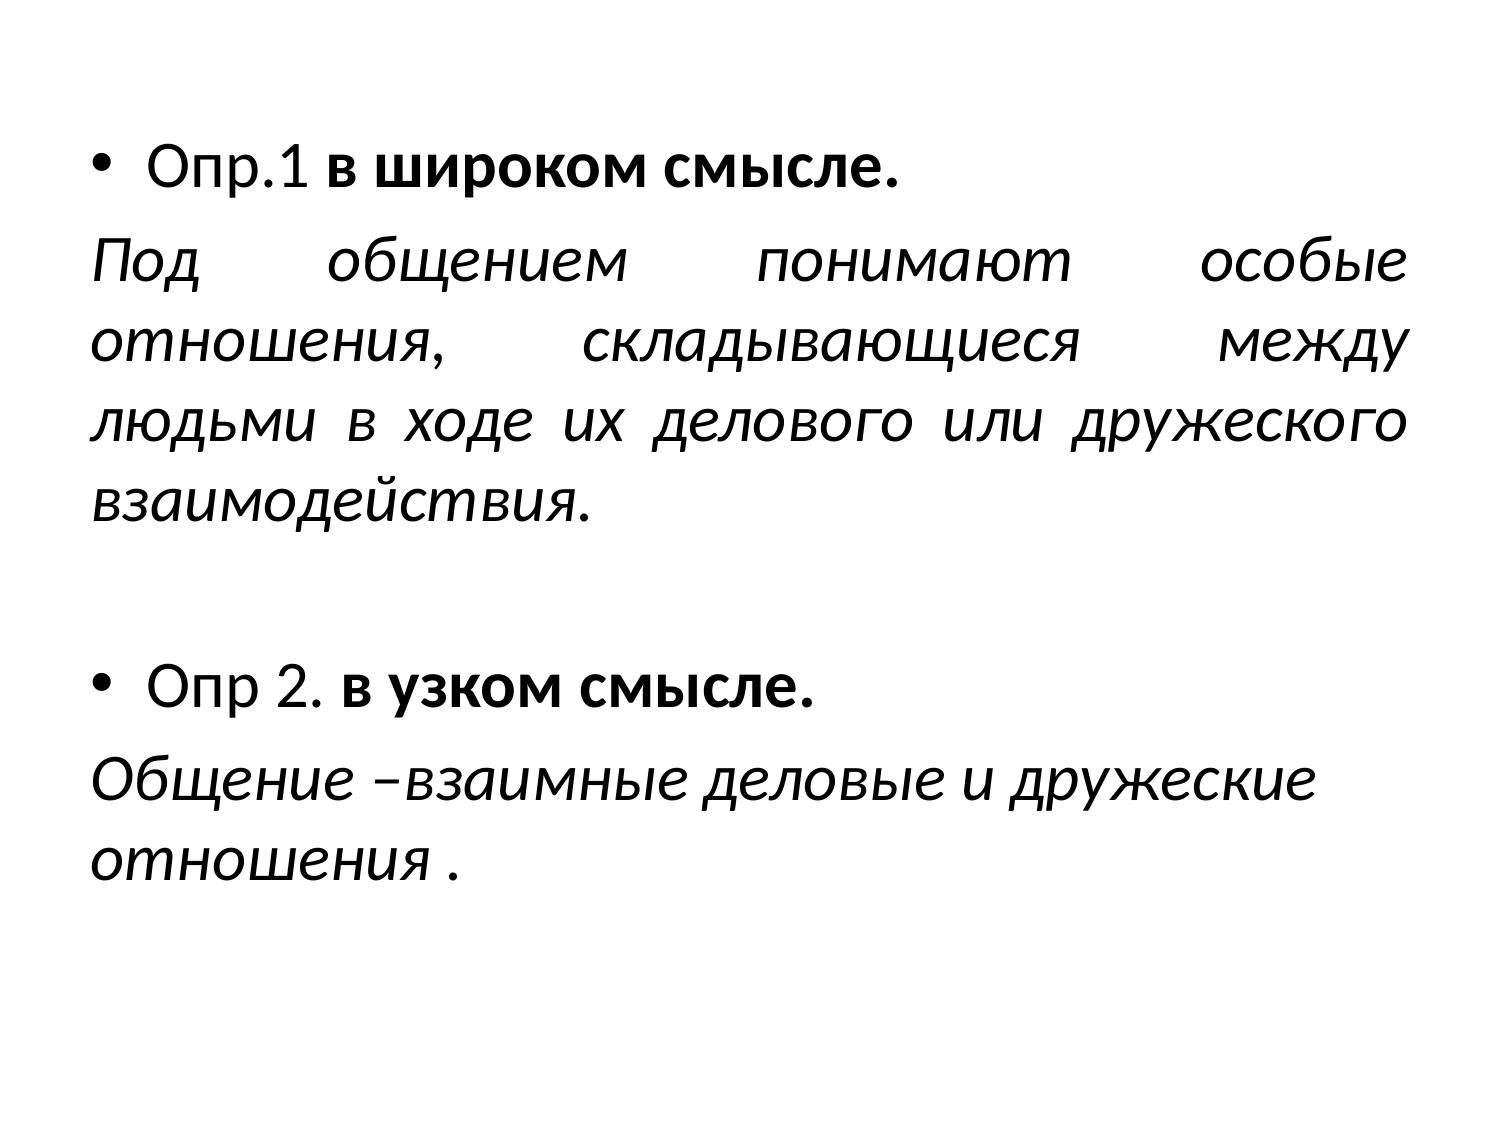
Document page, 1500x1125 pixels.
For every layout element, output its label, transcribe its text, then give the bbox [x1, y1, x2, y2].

list Опр.1 в широком смысле. Под общением понимают особые отношения, складывающиеся между людьми в ходе их делового или дружеского взаимодействия. Опр 2. в узком смысле. Общение –взаимные деловые и дружеские отношения . [75, 113, 1425, 1005]
